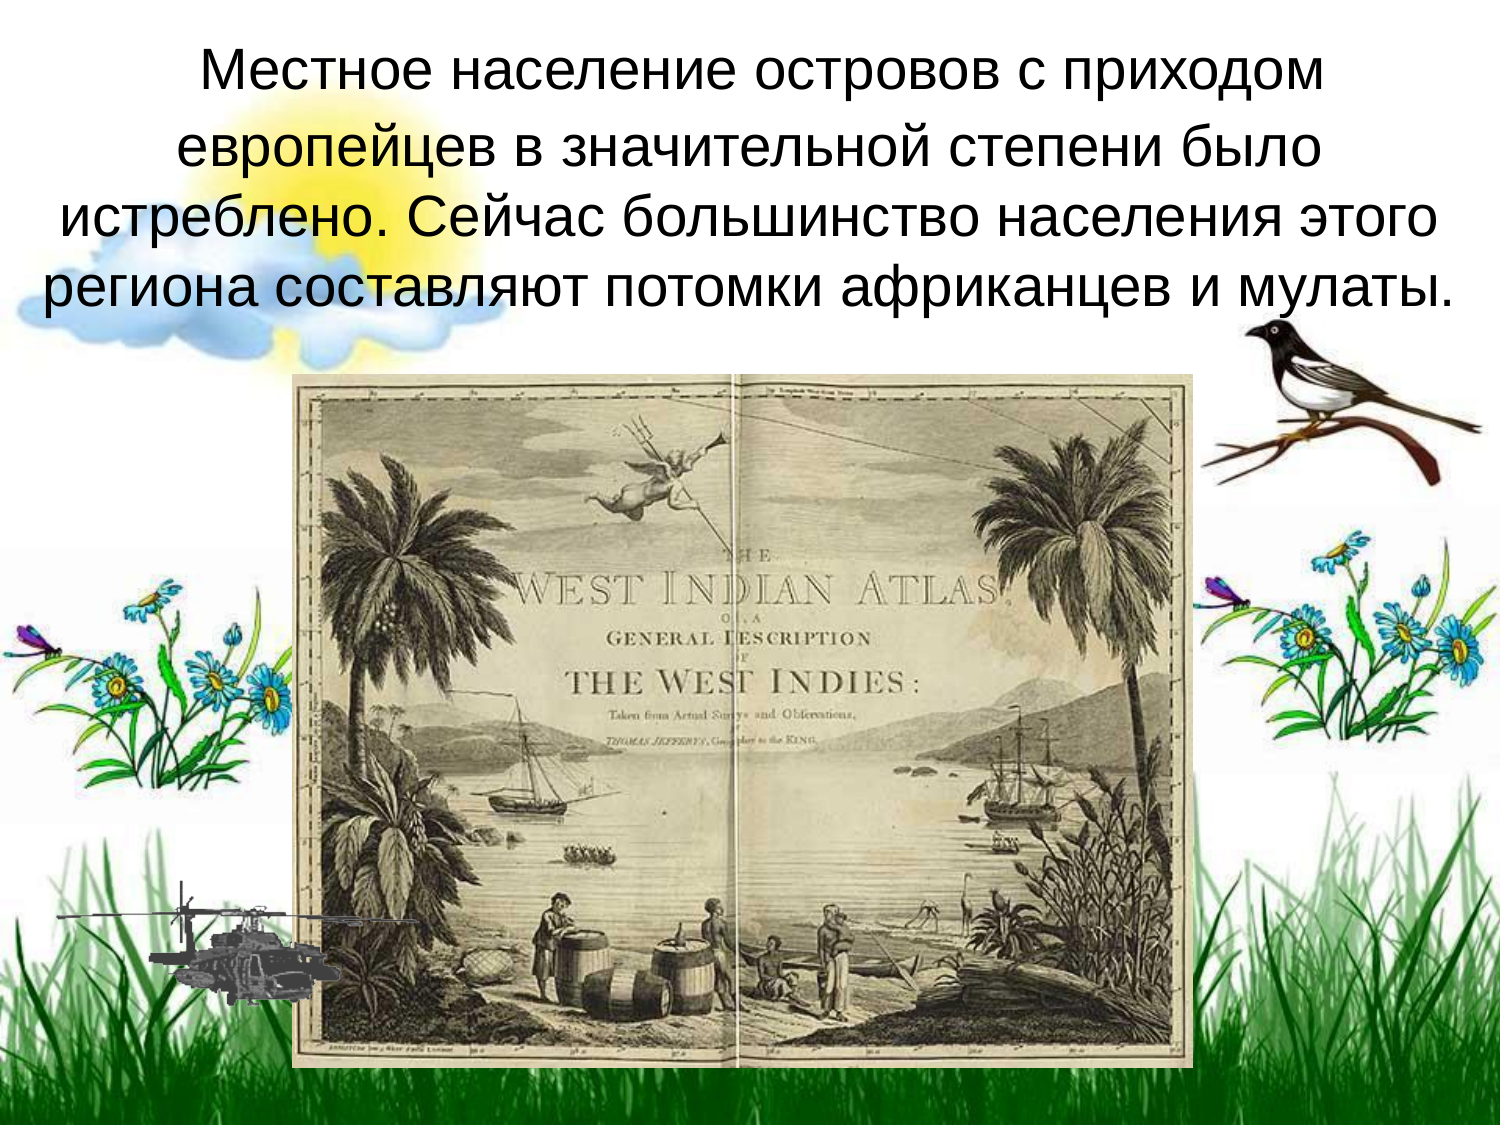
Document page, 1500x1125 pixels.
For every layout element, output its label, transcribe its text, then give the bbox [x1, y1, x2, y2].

picture [0, 0, 1500, 1125]
title Местное население островов с приходом европейцев в значительной степени было истреблено. Сейчас большинство населения этого региона составляют потомки африканцев и мулаты. [23, 23, 1477, 294]
